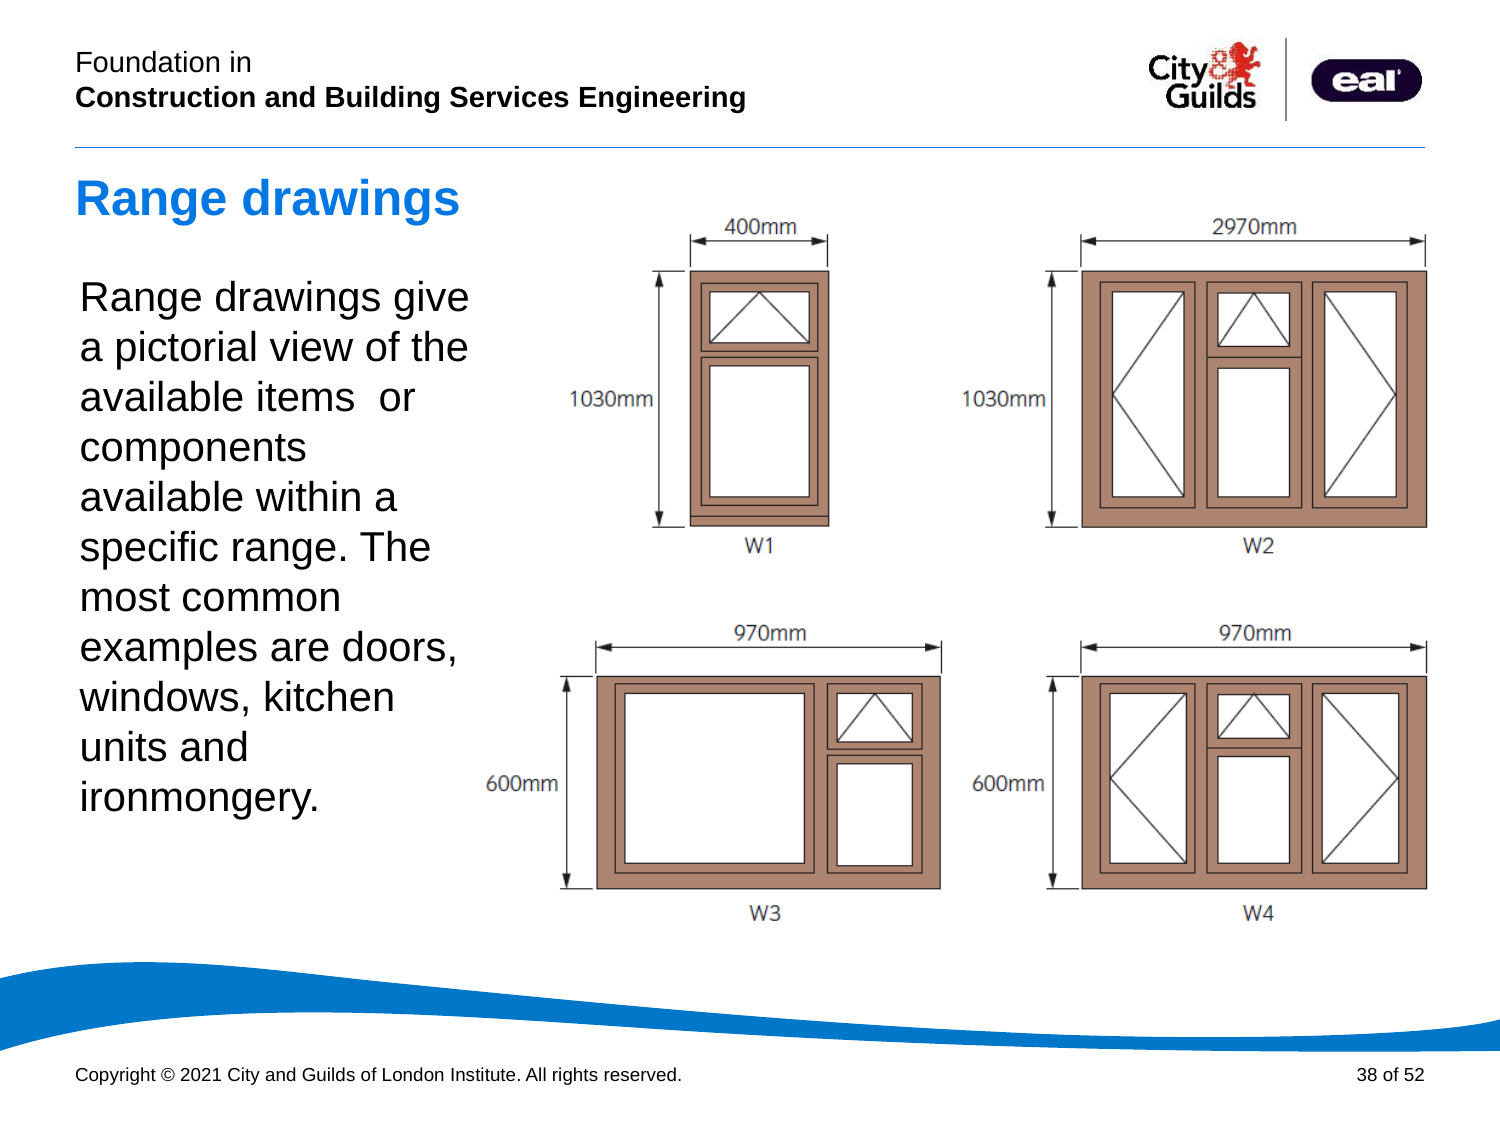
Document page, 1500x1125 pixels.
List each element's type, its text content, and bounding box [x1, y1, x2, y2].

picture [1149, 38, 1422, 121]
title Range drawings [74, 165, 1426, 229]
picture [469, 187, 1451, 938]
text_box Range drawings give a pictorial view of the available items or components available within a specific range. The most common examples are doors, windows, kitchen units and ironmongery. [64, 261, 464, 827]
